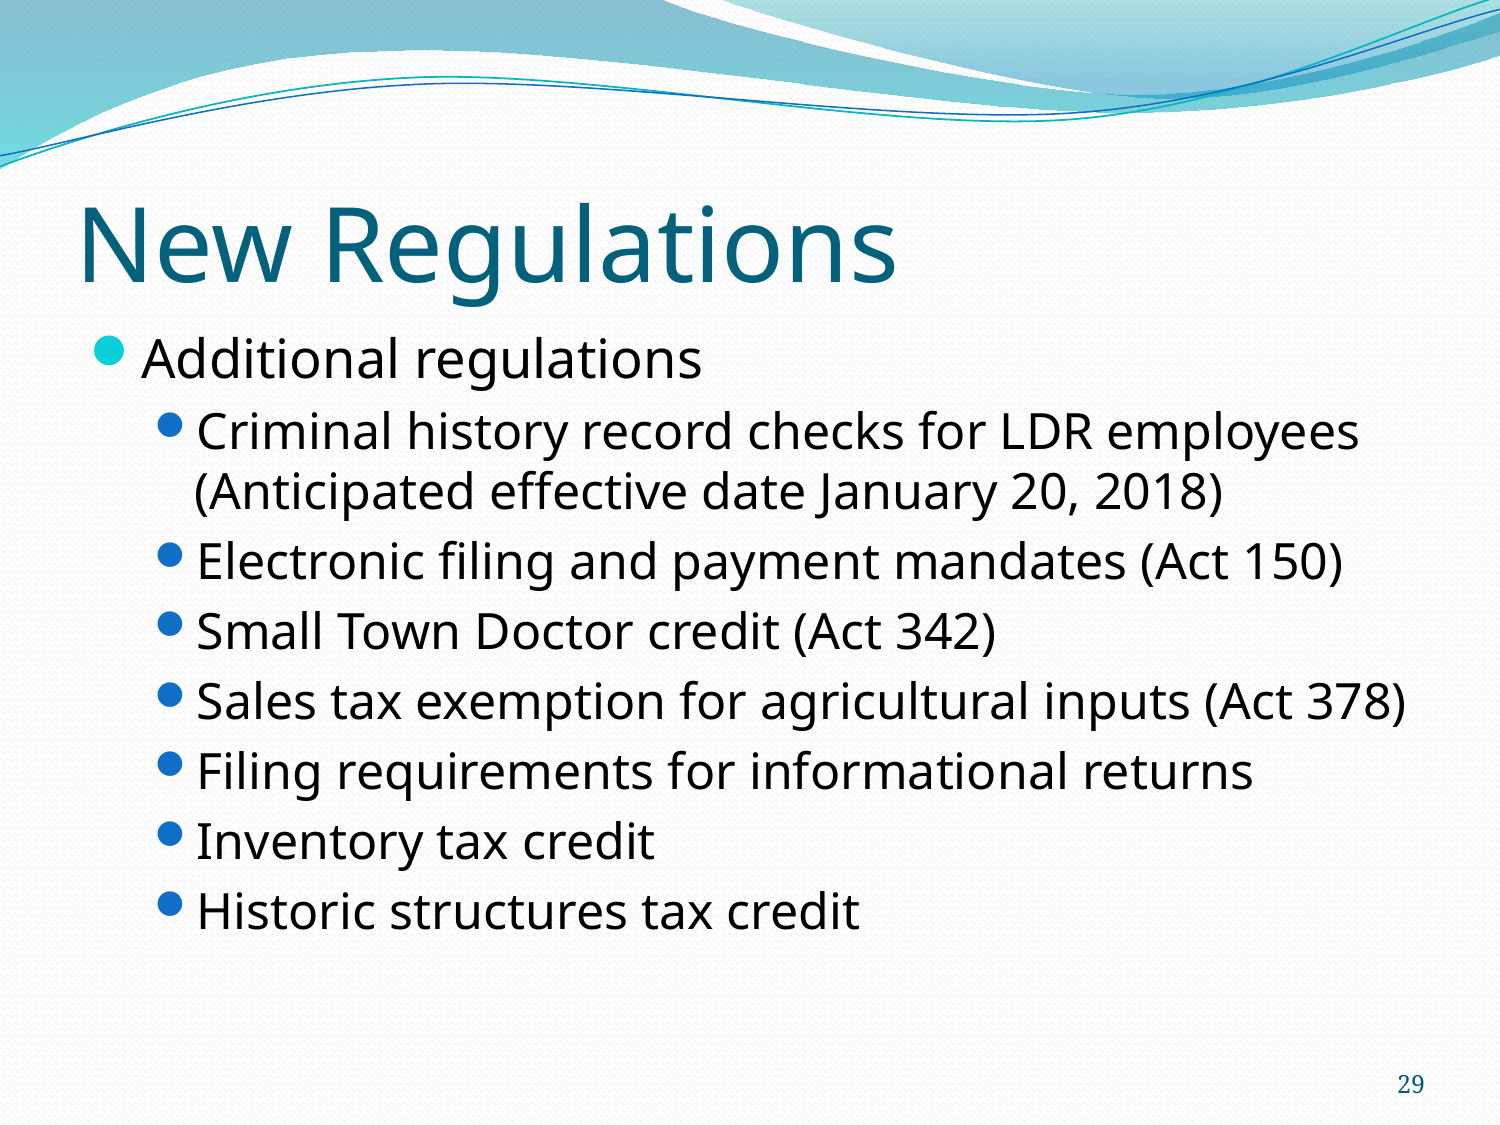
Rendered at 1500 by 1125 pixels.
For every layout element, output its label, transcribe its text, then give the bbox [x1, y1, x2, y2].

slide_number 29 [1299, 1042, 1425, 1103]
list Additional regulations Criminal history record checks for LDR employees (Anticipated effective date January 20, 2018) Electronic filing and payment mandates (Act 150) Small Town Doctor credit (Act 342) Sales tax exemption for agricultural inputs (Act 378) Filing requirements for informational returns Inventory tax credit Historic structures tax credit [75, 317, 1425, 1038]
title New Regulations [75, 115, 1425, 303]
